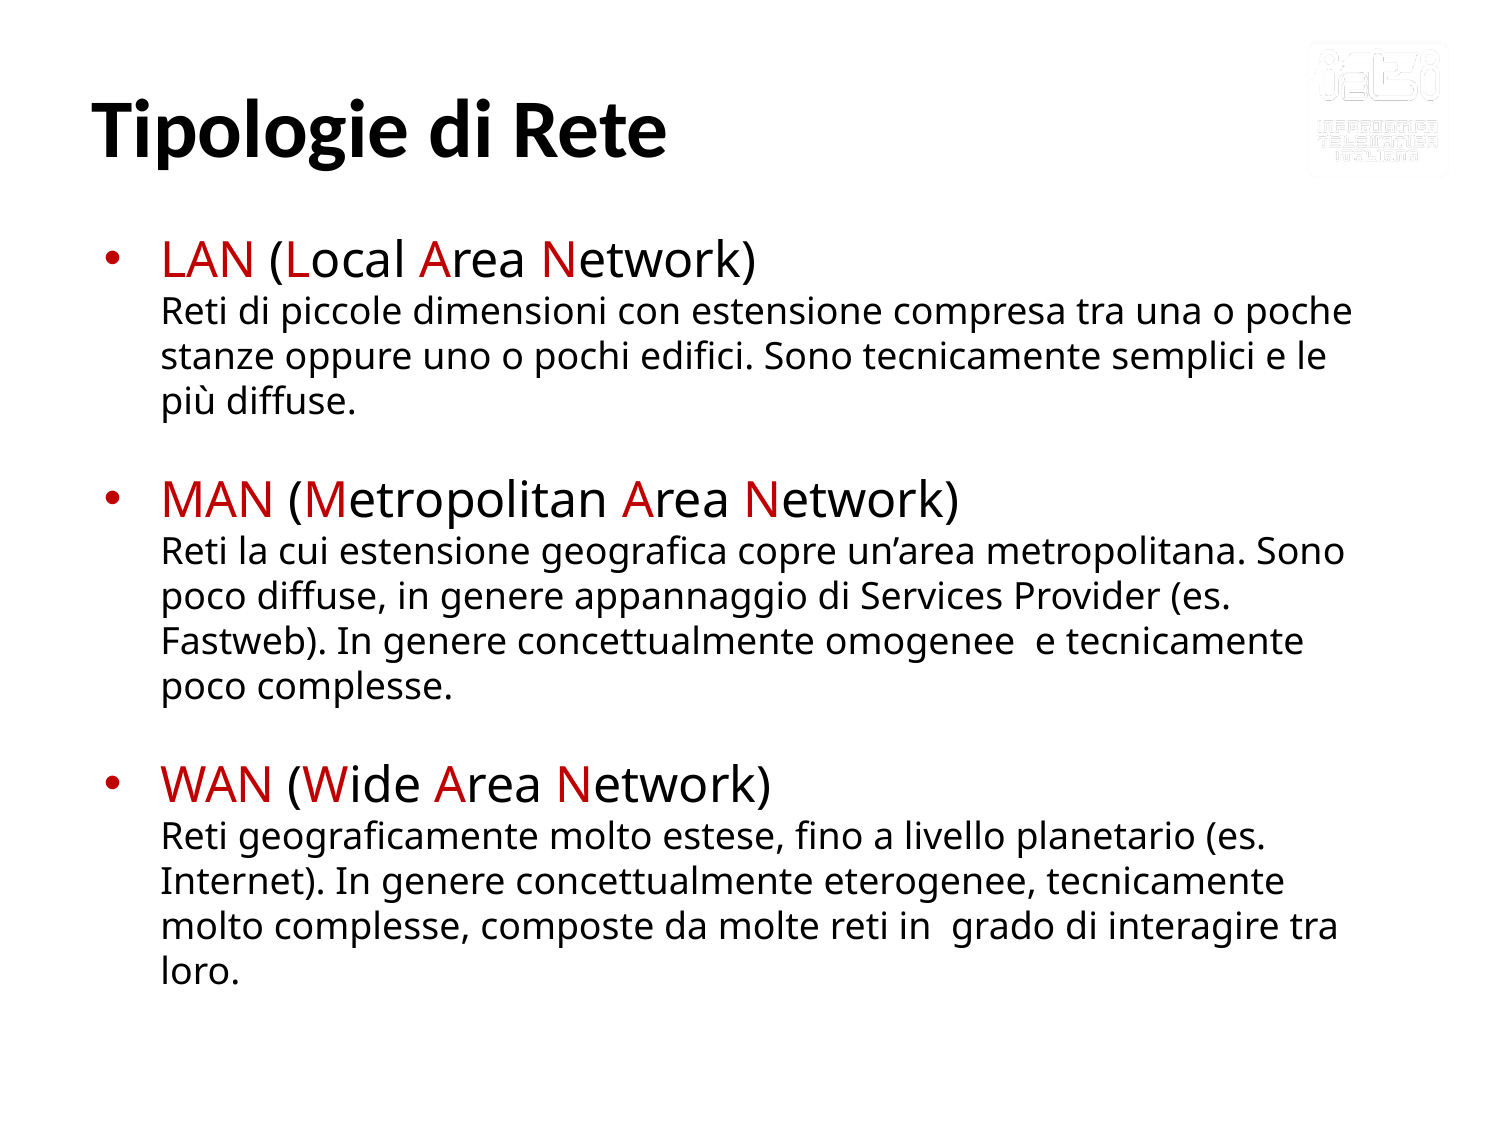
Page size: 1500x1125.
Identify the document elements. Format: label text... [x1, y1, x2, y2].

text_box Tipologie di Rete [76, 66, 1300, 182]
text_box LAN (Local Area Network) Reti di piccole dimensioni con estensione compresa tra una o poche stanze oppure uno o pochi edifici. Sono tecnicamente semplici e le più diffuse. MAN (Metropolitan Area Network) Reti la cui estensione geografica copre un’area metropolitana. Sono poco diffuse, in genere appannaggio di Services Provider (es. Fastweb). In genere concettualmente omogenee e tecnicamente poco complesse. WAN (Wide Area Network) Reti geograficamente molto estese, fino a livello planetario (es. Internet). In genere concettualmente eterogenee, tecnicamente molto complesse, composte da molte reti in grado di interagire tra loro. [89, 219, 1400, 1000]
picture [1304, 37, 1451, 180]
